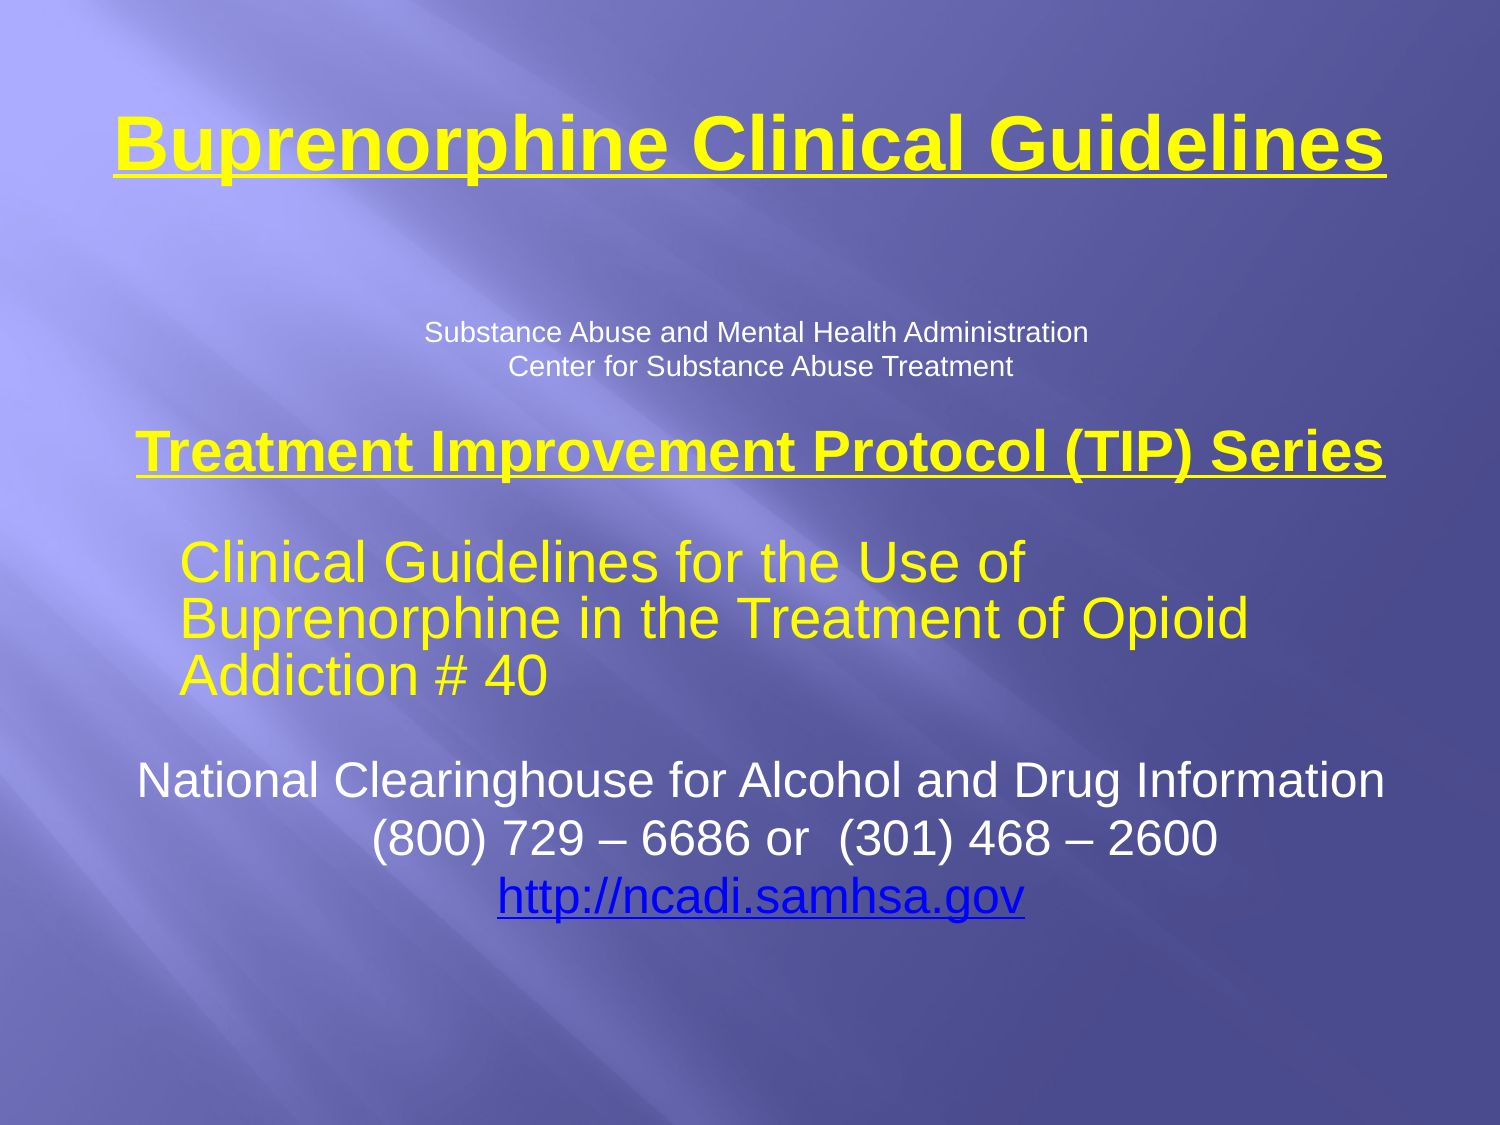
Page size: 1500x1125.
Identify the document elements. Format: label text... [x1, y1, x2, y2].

list Substance Abuse and Mental Health Administration Center for Substance Abuse Treatment Treatment Improvement Protocol (TIP) Series Clinical Guidelines for the Use of Buprenorphine in the Treatment of Opioid Addiction # 40 National Clearinghouse for Alcohol and Drug Information (800) 729 – 6686 or (301) 468 – 2600 http://ncadi.samhsa.gov [75, 312, 1425, 1125]
title Buprenorphine Clinical Guidelines [75, 45, 1425, 233]
